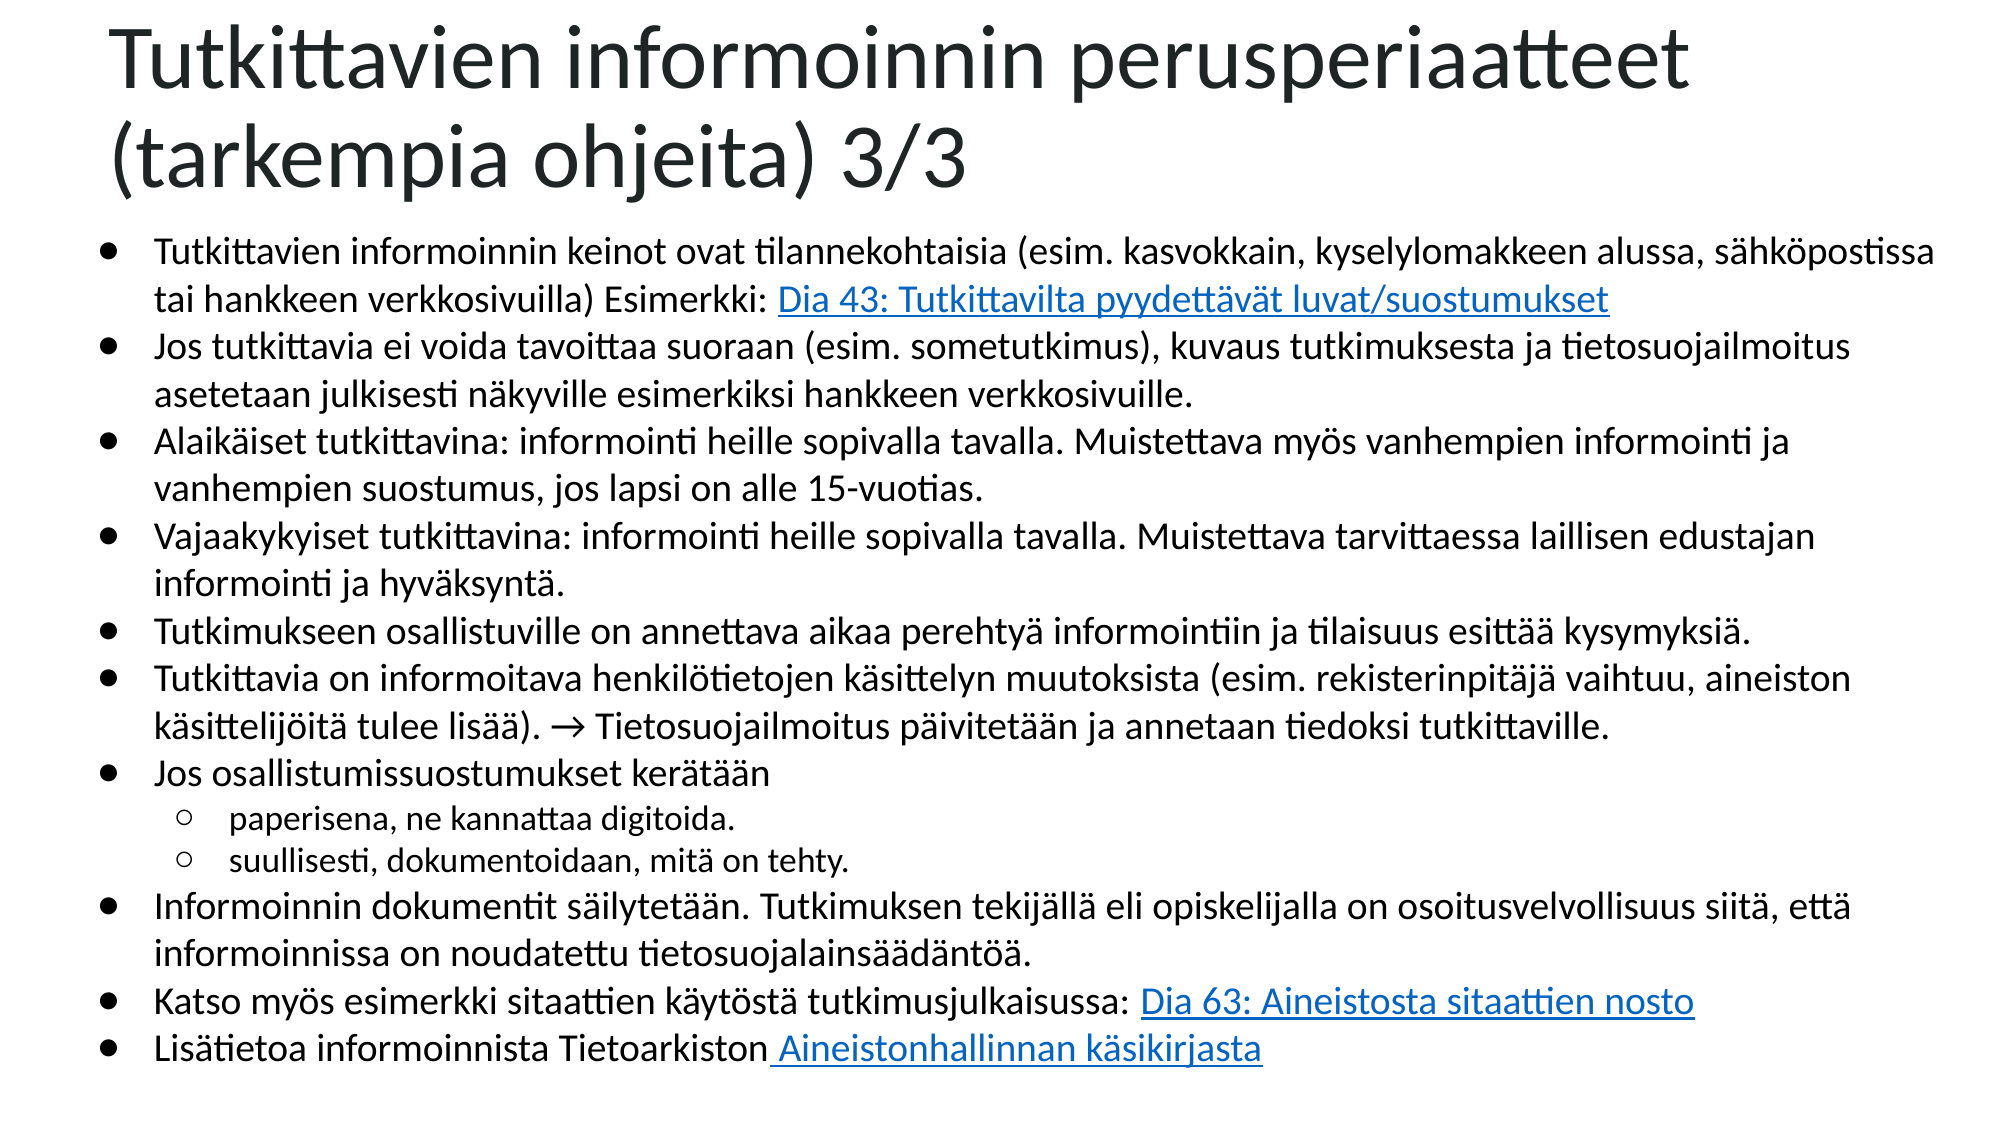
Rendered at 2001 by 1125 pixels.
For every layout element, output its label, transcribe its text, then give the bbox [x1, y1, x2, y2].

list Tutkittavien informoinnin keinot ovat tilannekohtaisia (esim. kasvokkain, kyselylomakkeen alussa, sähköpostissa tai hankkeen verkkosivuilla) Esimerkki: Dia 43: Tutkittavilta pyydettävät luvat/suostumukset Jos tutkittavia ei voida tavoittaa suoraan (esim. sometutkimus), kuvaus tutkimuksesta ja tietosuojailmoitus asetetaan julkisesti näkyville esimerkiksi hankkeen verkkosivuille. Alaikäiset tutkittavina: informointi heille sopivalla tavalla. Muistettava myös vanhempien informointi ja vanhempien suostumus, jos lapsi on alle 15-vuotias. Vajaakykyiset tutkittavina: informointi heille sopivalla tavalla. Muistettava tarvittaessa laillisen edustajan informointi ja hyväksyntä. Tutkimukseen osallistuville on annettava aikaa perehtyä informointiin ja tilaisuus esittää kysymyksiä. Tutkittavia on informoitava henkilötietojen käsittelyn muutoksista (esim. rekisterinpitäjä vaihtuu, aineiston käsittelijöitä tulee lisää). → Tietosuojailmoitus päivitetään ja annetaan tiedoksi tutkittaville. Jos osallistumissuostumukset kerätään paperisena, ne kannattaa digitoida. suullisesti, dokumentoidaan, mitä on tehty. Informoinnin dokumentit säilytetään. Tutkimuksen tekijällä eli opiskelijalla on osoitusvelvollisuus siitä, että informoinnissa on noudatettu tietosuojalainsäädäntöä. Katso myös esimerkki sitaattien käytöstä tutkimusjulkaisussa: Dia 63: Aineistosta sitaattien nosto Lisätietoa informoinnista Tietoarkiston Aineistonhallinnan käsikirjasta [64, 217, 2000, 1087]
title Tutkittavien informoinnin perusperiaatteet (tarkempia ohjeita) 3/3 [93, 0, 1907, 217]
